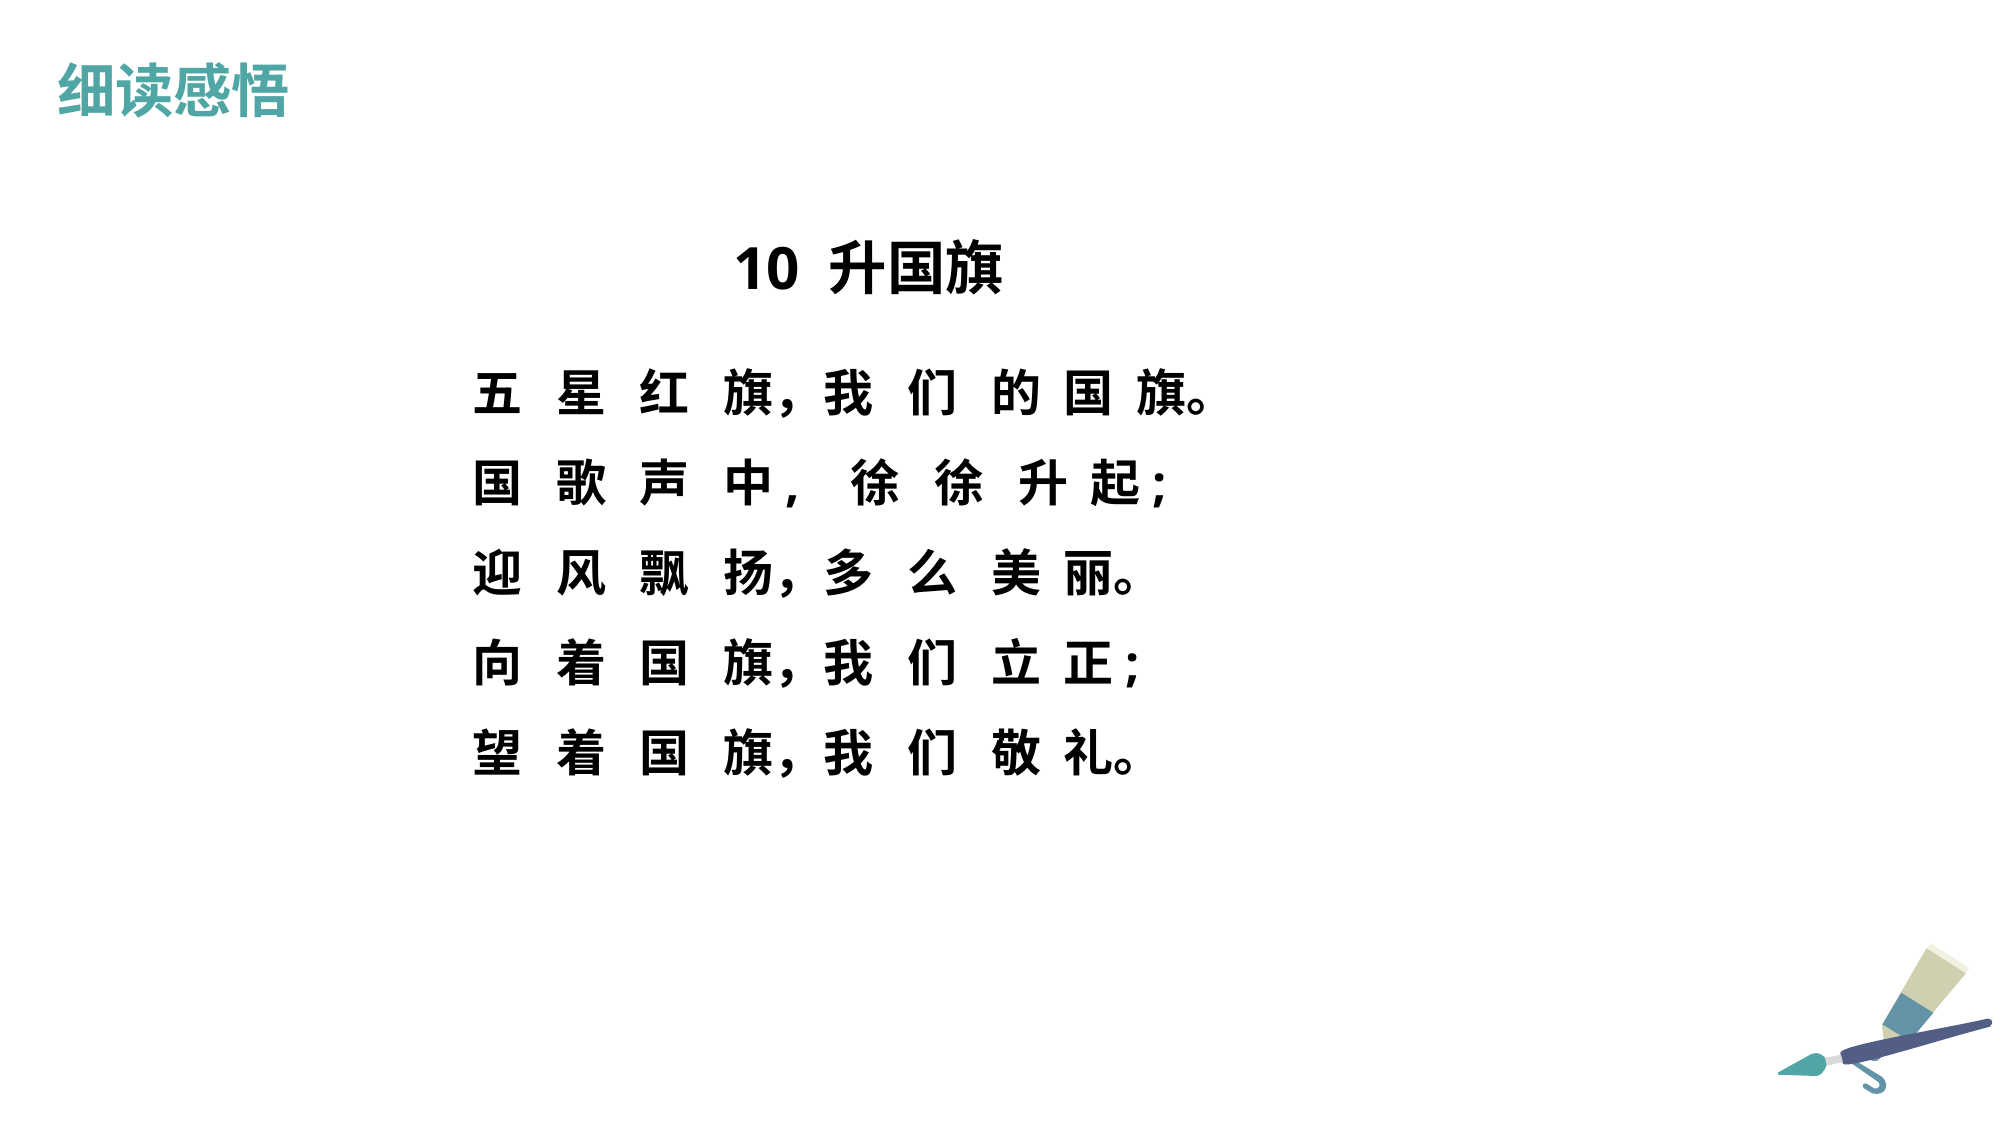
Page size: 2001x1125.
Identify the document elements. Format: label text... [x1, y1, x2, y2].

text_box 10 升国旗 五 星 红 旗，我 们 的 国 旗。 国 歌 声 中, 徐 徐 升 起; 迎 风 飘 扬，多 么 美 丽。 向 着 国 旗，我 们 立 正; 望 着 国 旗，我 们 敬 礼。 [457, 148, 1893, 1125]
text_box 细读感悟 [42, 46, 305, 132]
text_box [1811, 945, 1974, 1125]
